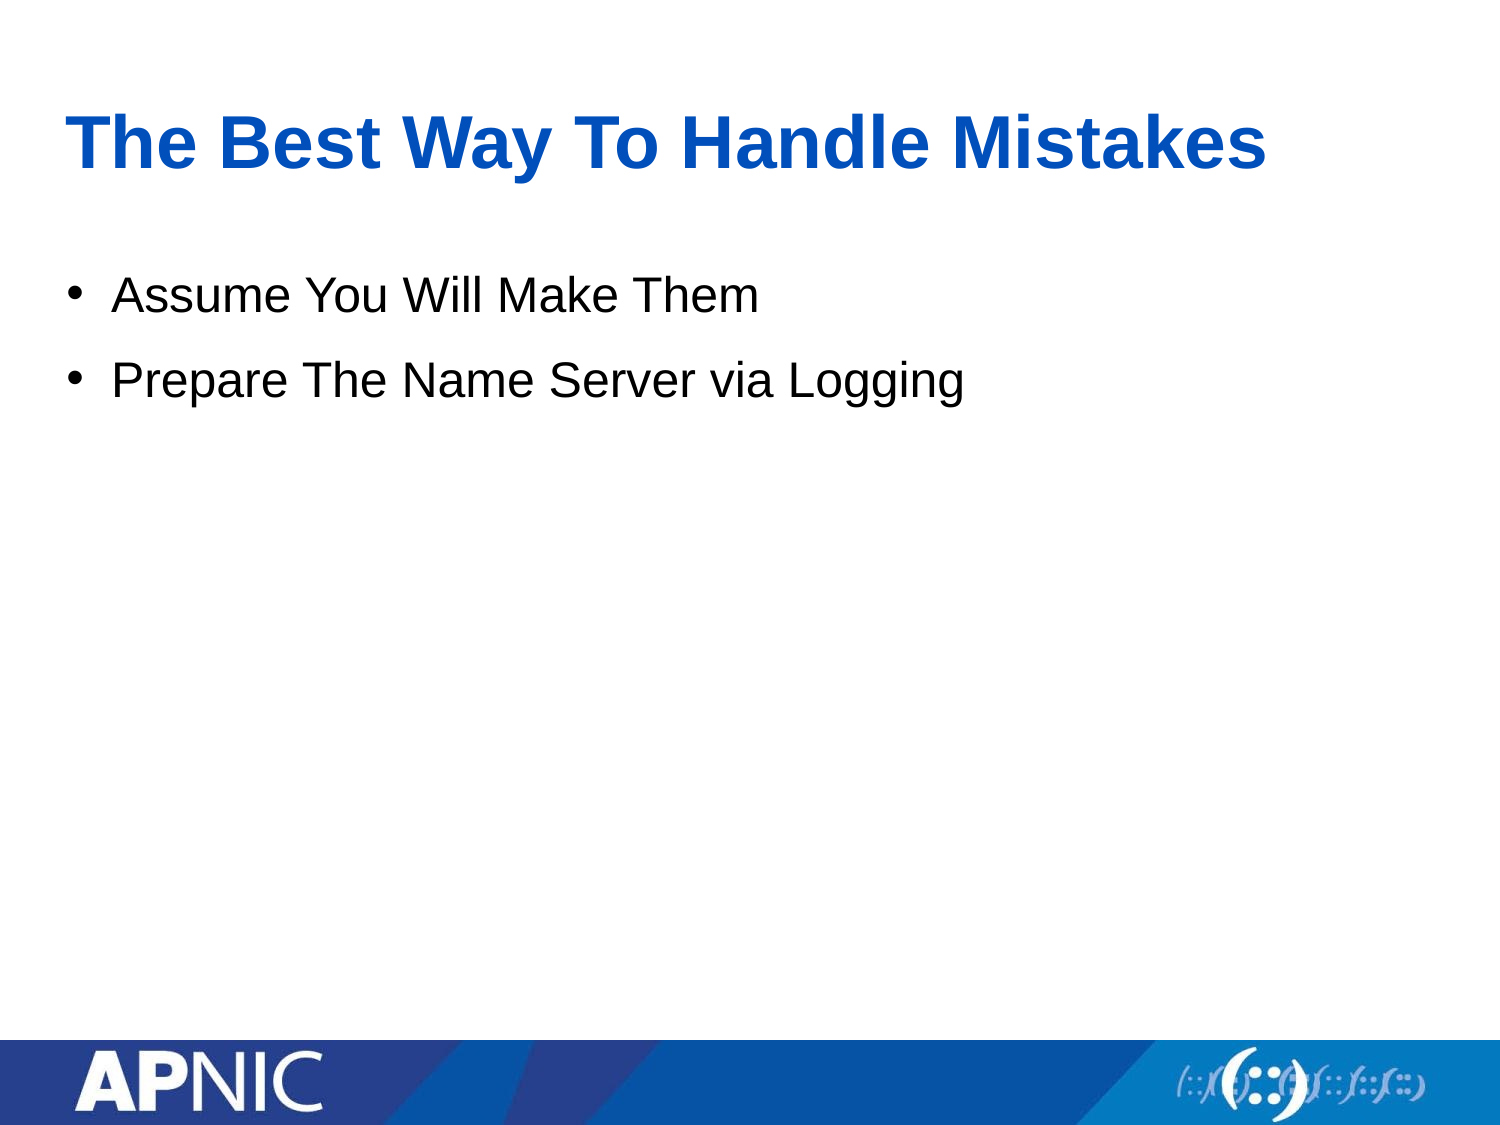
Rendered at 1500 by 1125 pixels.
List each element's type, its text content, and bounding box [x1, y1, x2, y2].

title The Best Way To Handle Mistakes [64, 45, 1436, 233]
picture [0, 1040, 1500, 1125]
list Assume You Will Make Them Prepare The Name Server via Logging [66, 262, 1437, 1012]
